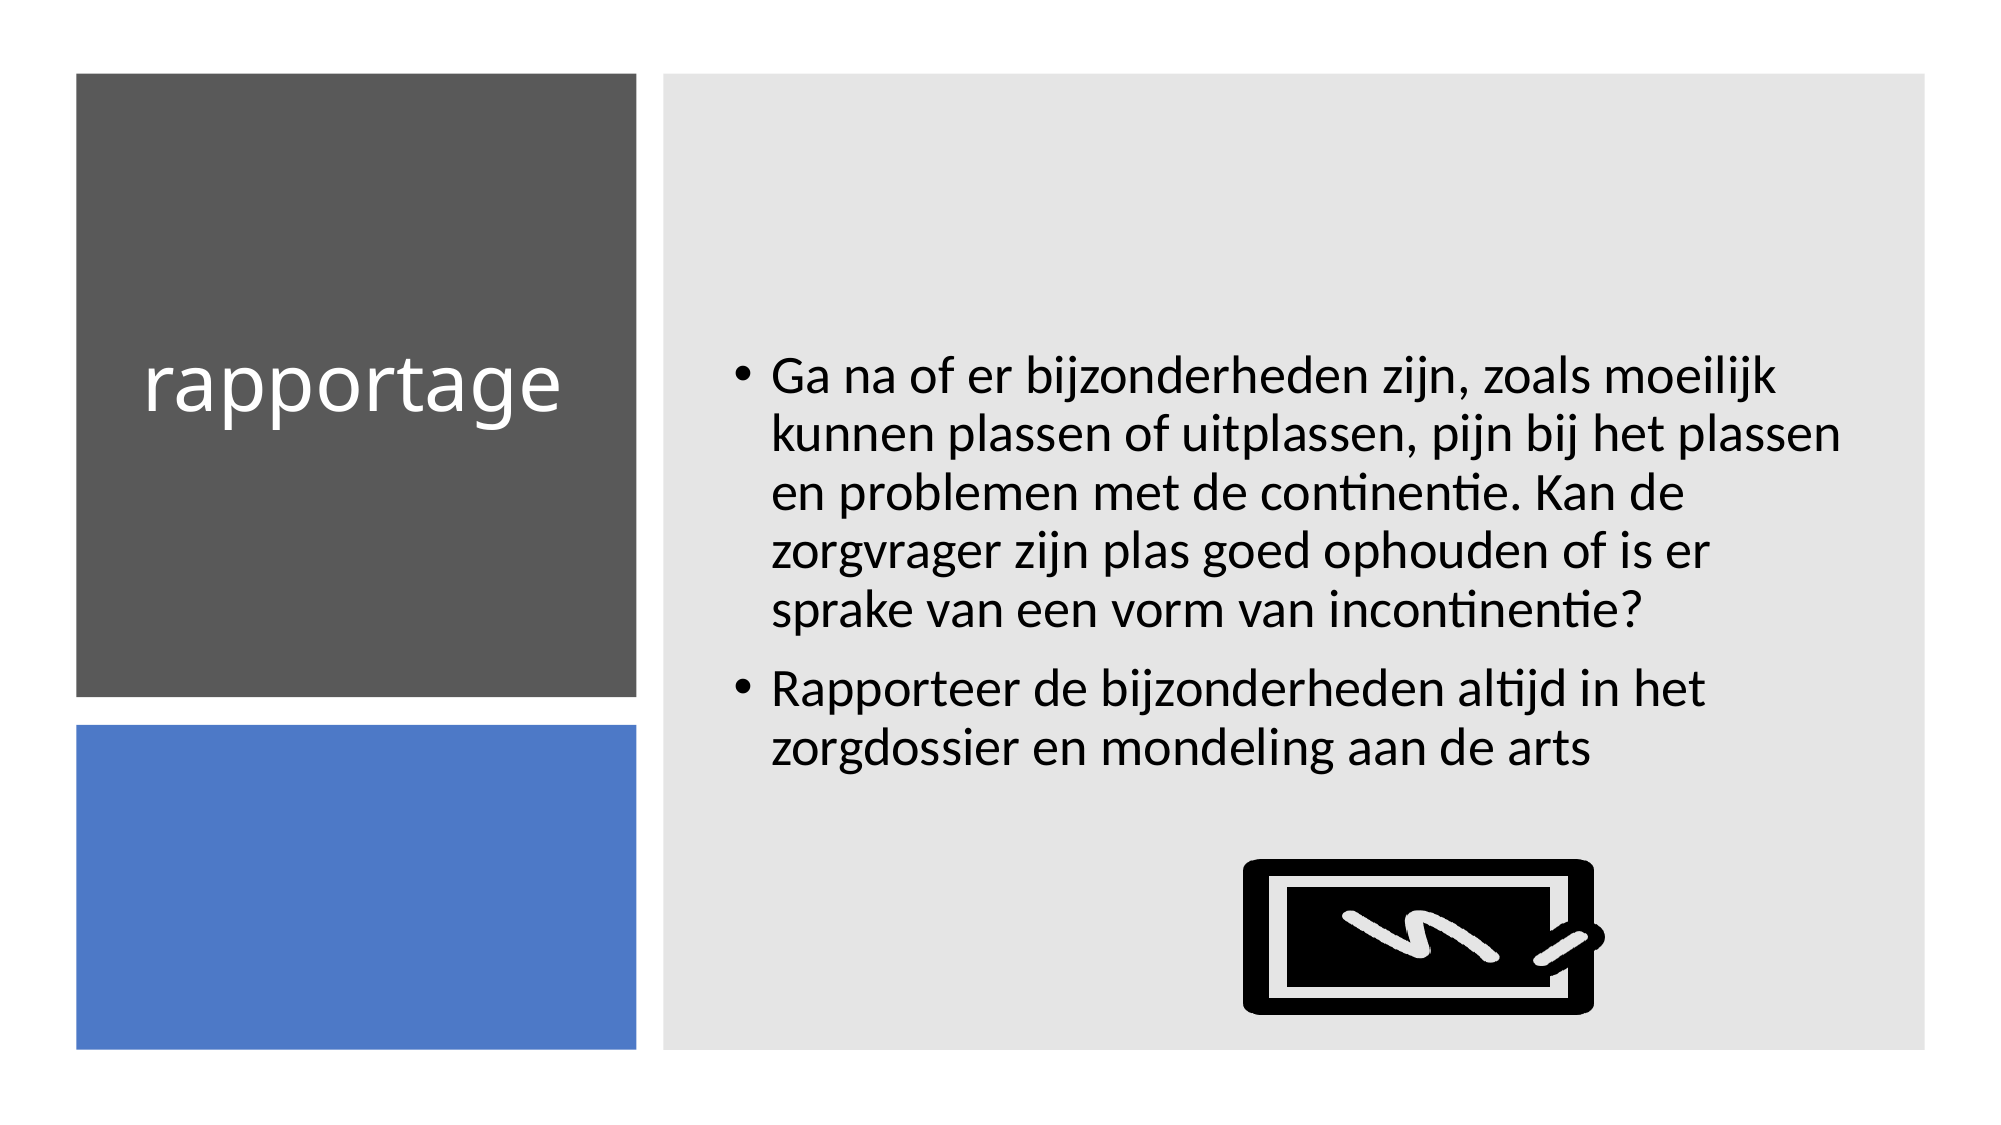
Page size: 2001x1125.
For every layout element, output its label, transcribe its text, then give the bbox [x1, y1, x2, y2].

title rapportage [127, 120, 595, 652]
text_box [662, 72, 1926, 1051]
text_box [75, 72, 637, 698]
text_box [75, 724, 637, 1051]
picture [1208, 803, 1630, 1070]
list Ga na of er bijzonderheden zijn, zoals moeilijk kunnen plassen of uitplassen, pijn bij het plassen en problemen met de continentie. Kan de zorgvrager zijn plas goed ophouden of is er sprake van een vorm van incontinentie? Rapporteer de bijzonderheden altijd in het zorgdossier en mondeling aan de arts [718, 112, 1873, 1011]
